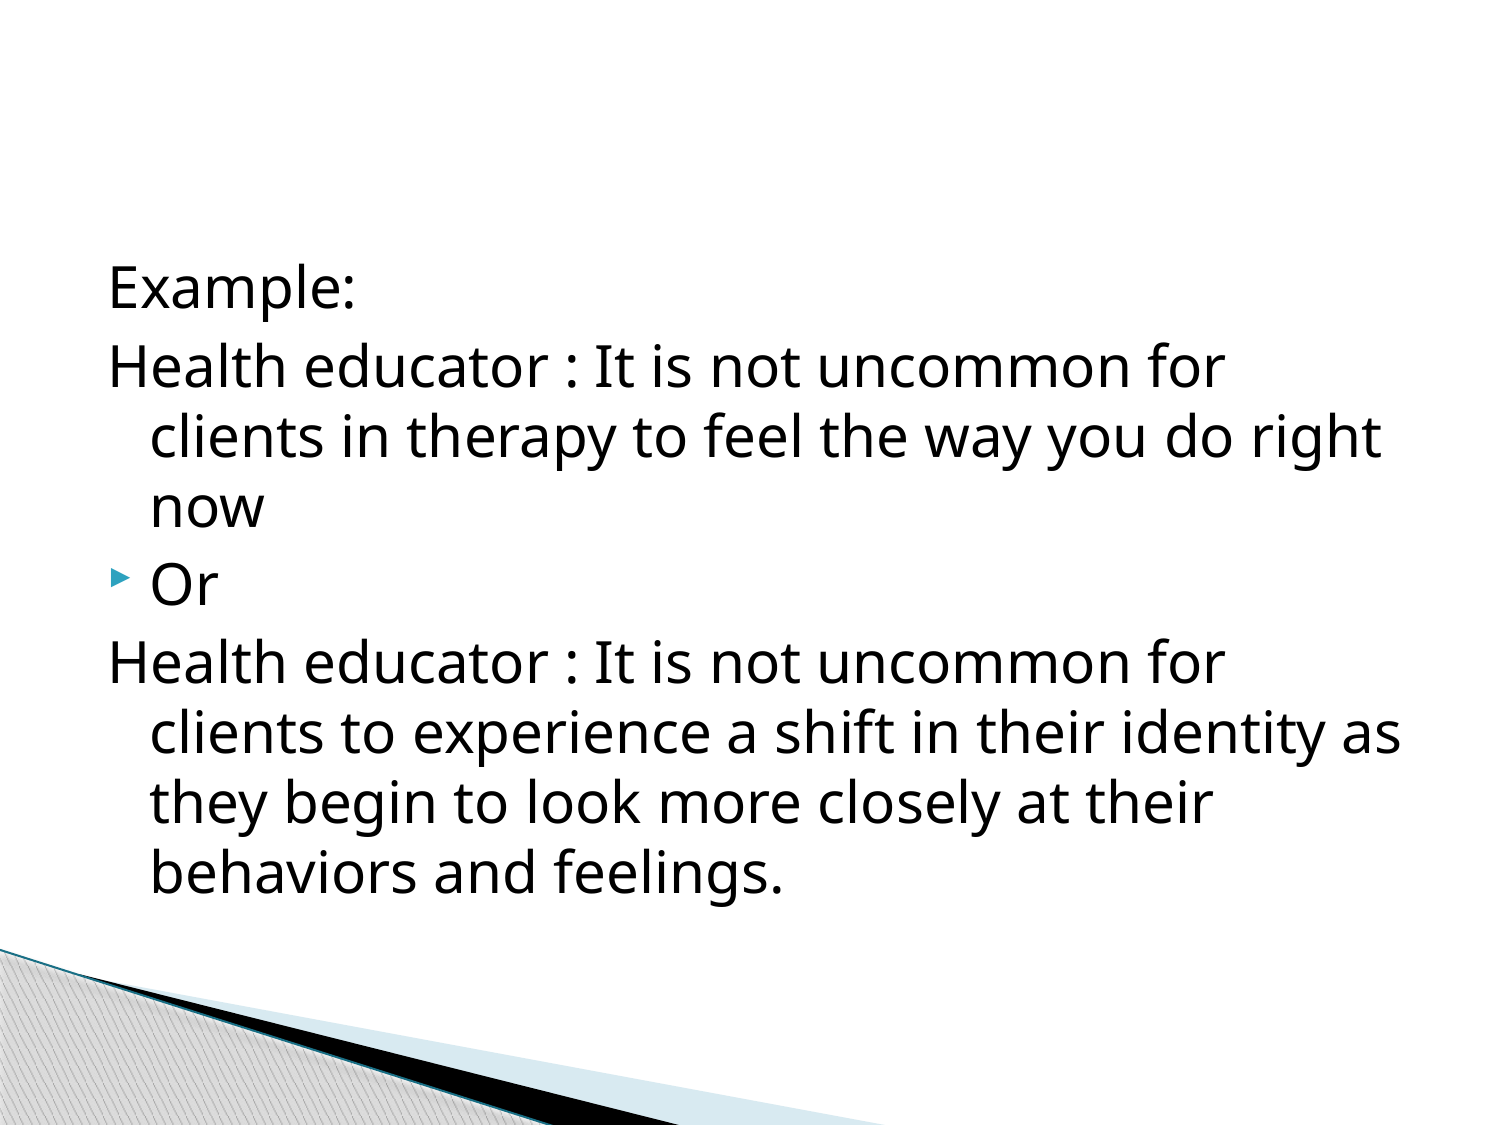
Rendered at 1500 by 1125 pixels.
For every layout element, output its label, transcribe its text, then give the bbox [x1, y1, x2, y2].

list Example: Health educator : It is not uncommon for clients in therapy to feel the way you do right now Or Health educator : It is not uncommon for clients to experience a shift in their identity as they begin to look more closely at their behaviors and feelings. [75, 243, 1425, 986]
